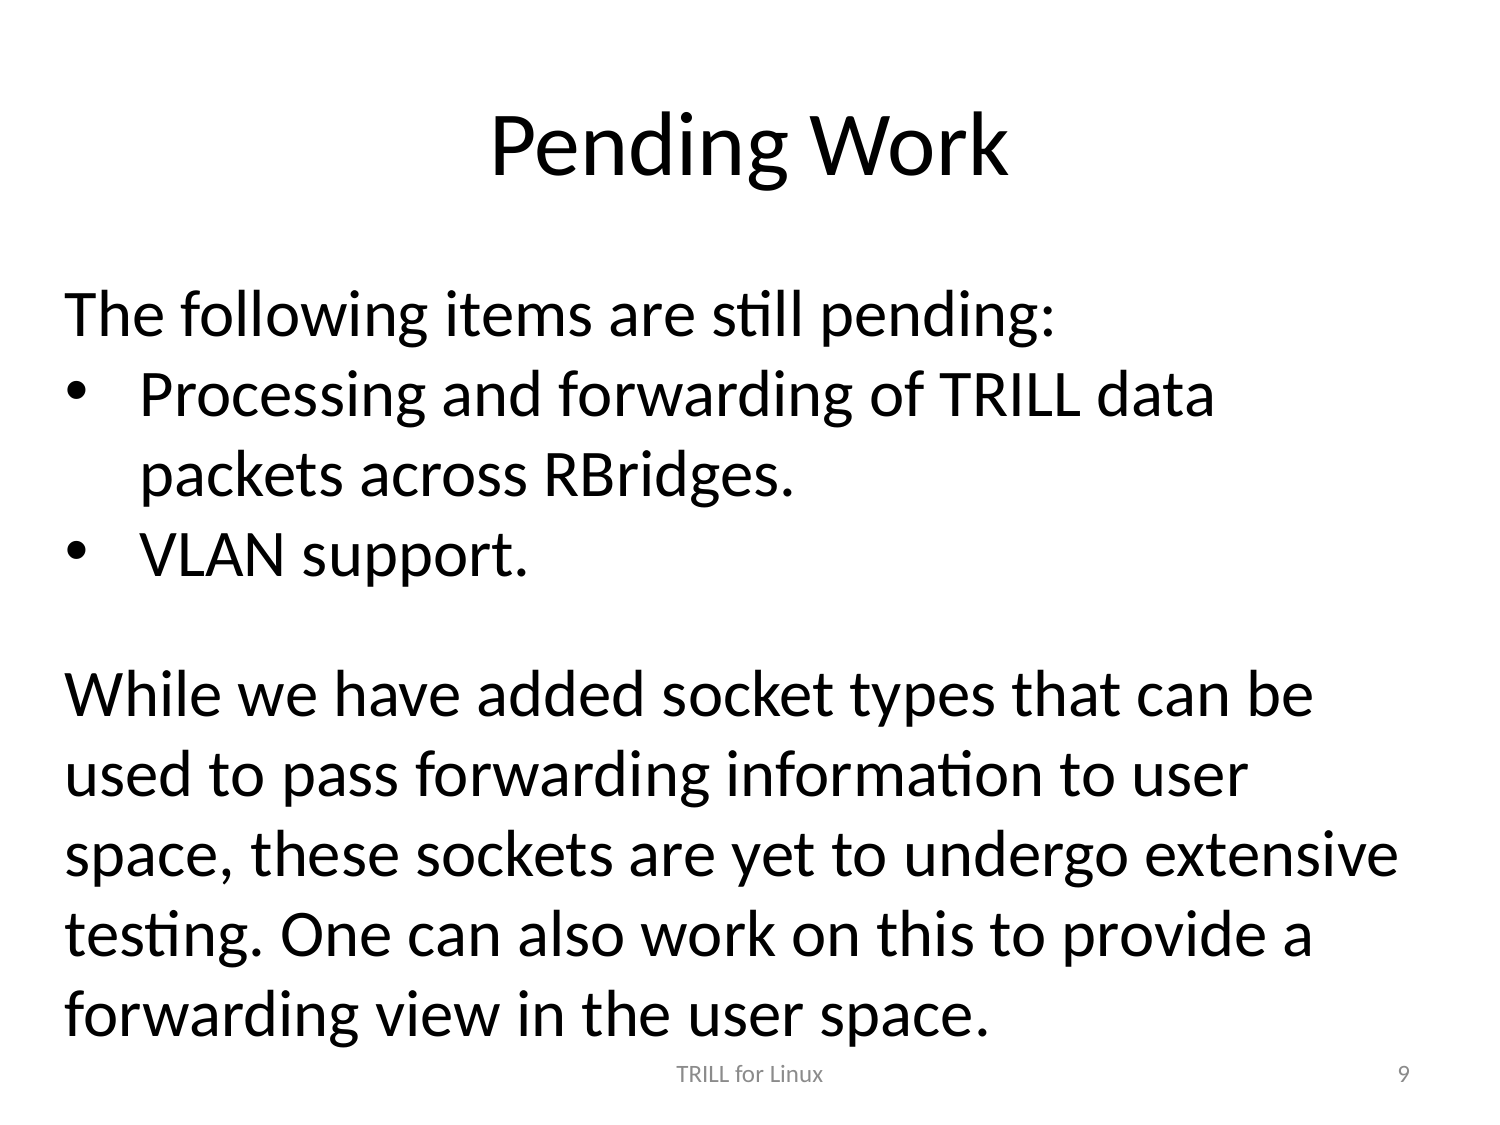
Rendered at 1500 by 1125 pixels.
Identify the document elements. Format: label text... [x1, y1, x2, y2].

text_box The following items are still pending: Processing and forwarding of TRILL data packets across RBridges. VLAN support. While we have added socket types that can be used to pass forwarding information to user space, these sockets are yet to undergo extensive testing. One can also work on this to provide a forwarding view in the user space. [50, 262, 1450, 1057]
footer TRILL for Linux [512, 1042, 988, 1103]
slide_number 9 [1074, 1042, 1425, 1103]
title Pending Work [75, 45, 1425, 233]
